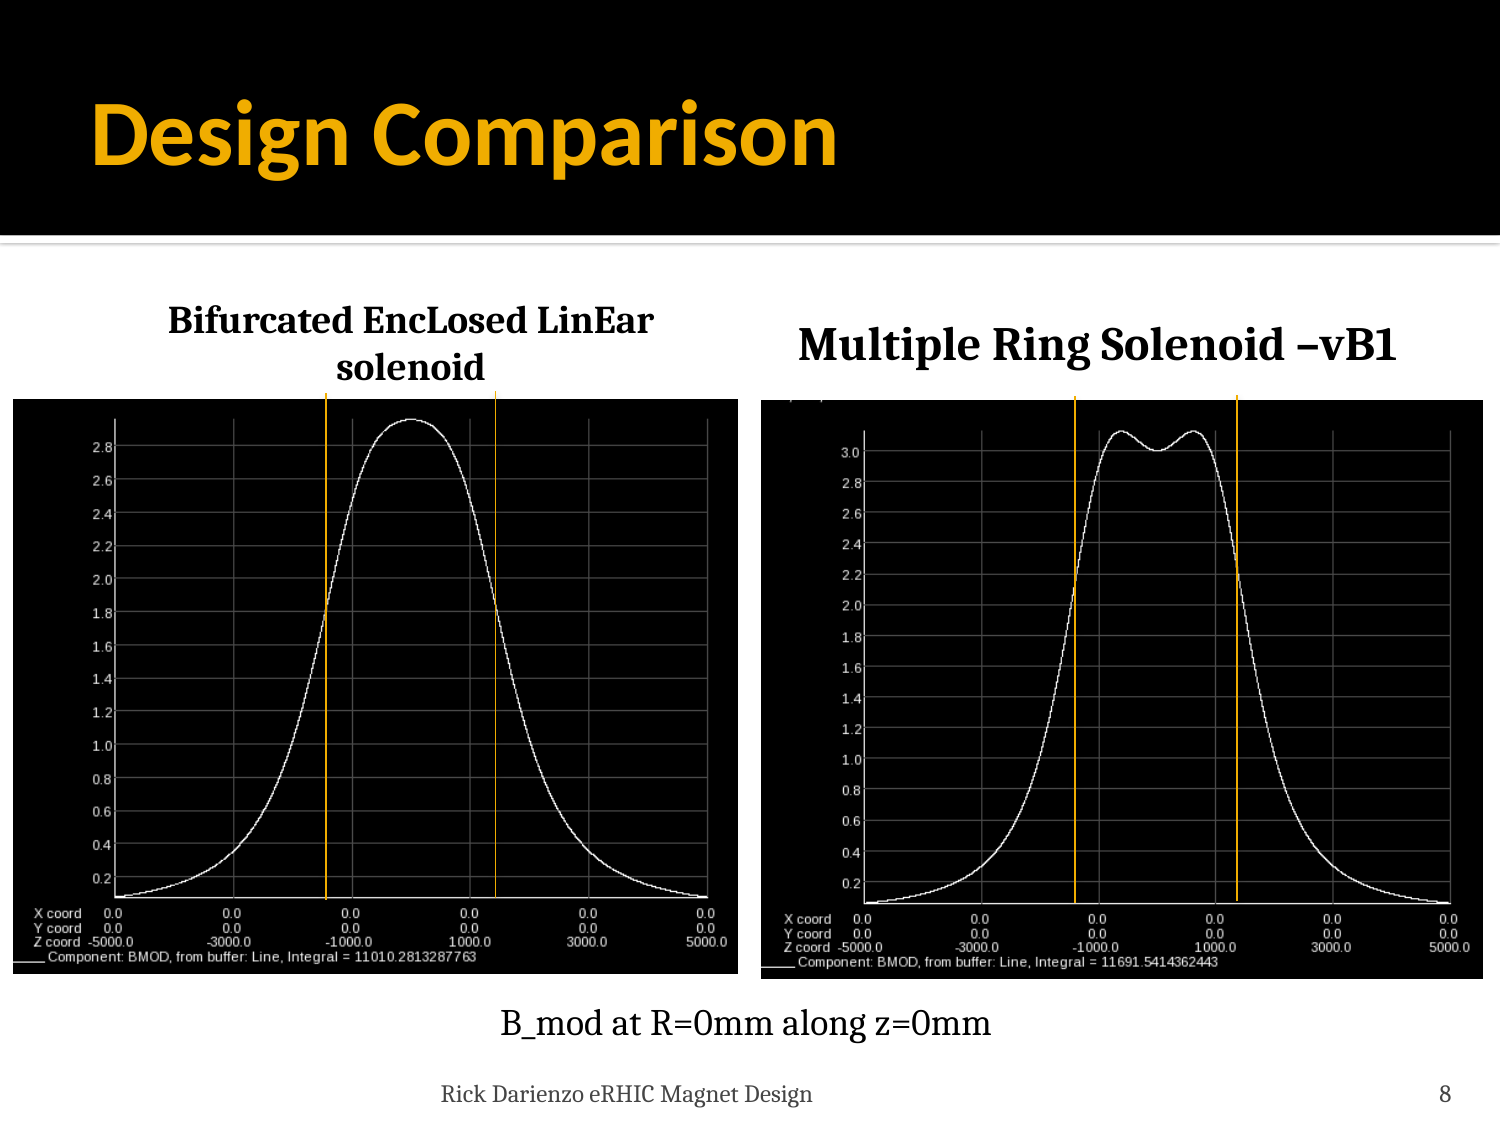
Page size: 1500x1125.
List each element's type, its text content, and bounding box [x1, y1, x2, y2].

text_box B_mod at R=0mm along z=0mm [26, 990, 1467, 1051]
slide_number 8 [1345, 1062, 1467, 1108]
list Bifurcated EncLosed LinEar solenoid [75, 278, 738, 332]
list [761, 337, 1483, 1042]
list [13, 332, 738, 1041]
title Design Comparison [75, 24, 1425, 231]
footer Rick Darienzo eRHIC Magnet Design [433, 1062, 1337, 1108]
list Multiple Ring Solenoid –vB1 [761, 278, 1425, 337]
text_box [325, 391, 496, 900]
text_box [1075, 394, 1238, 904]
